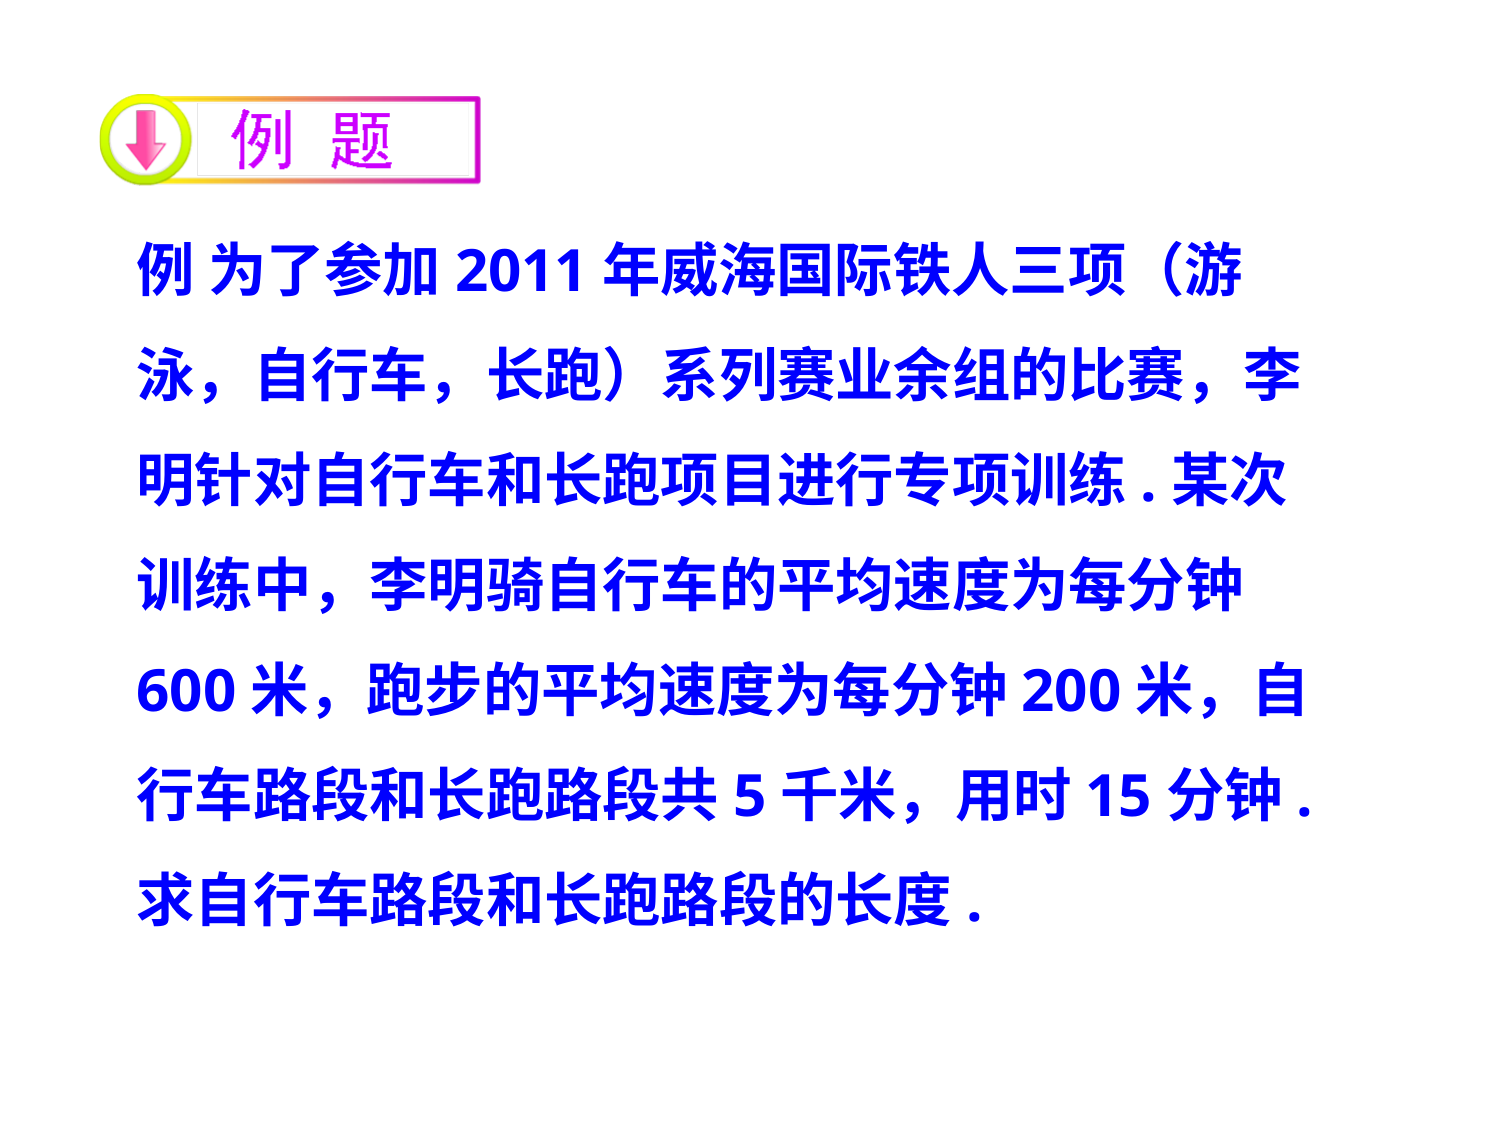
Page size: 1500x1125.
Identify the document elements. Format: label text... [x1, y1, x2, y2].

text_box 例 为了参加2011年威海国际铁人三项（游泳，自行车，长跑）系列赛业余组的比赛，李明针对自行车和长跑项目进行专项训练.某次训练中，李明骑自行车的平均速度为每分钟600米，跑步的平均速度为每分钟200米，自行车路段和长跑路段共5千米，用时15分钟.求自行车路段和长跑路段的长度. [121, 191, 1361, 941]
picture [99, 86, 496, 195]
